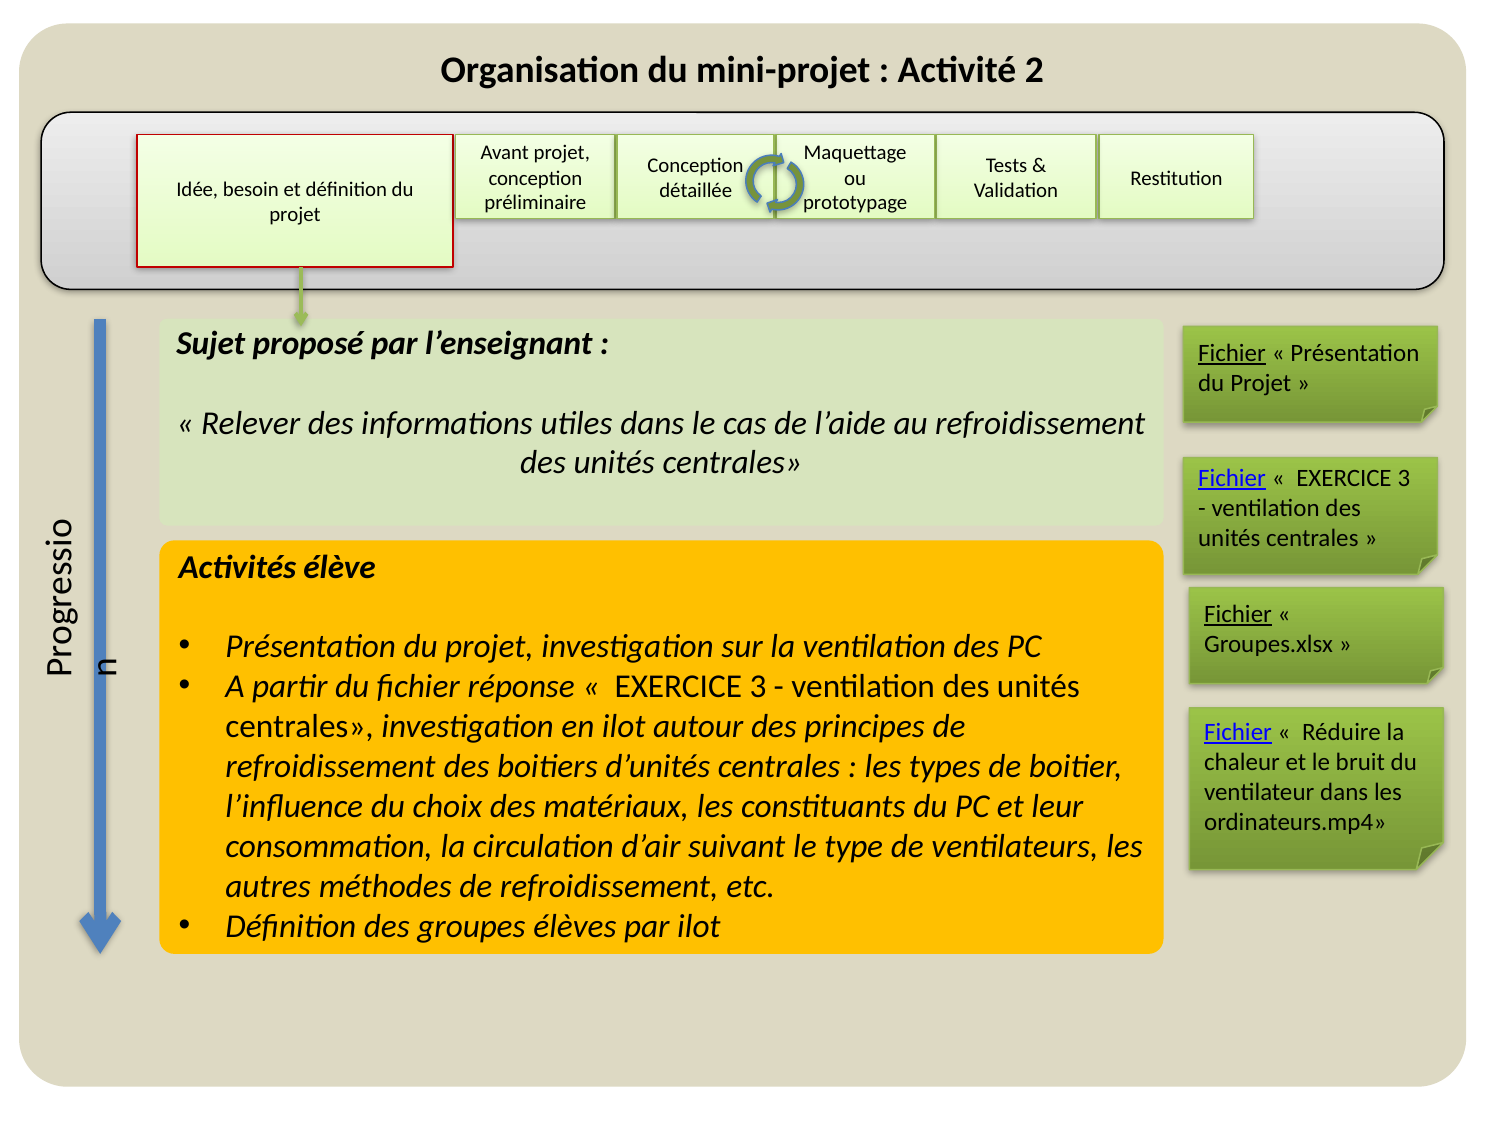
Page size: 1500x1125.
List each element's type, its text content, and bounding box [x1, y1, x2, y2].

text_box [136, 134, 1254, 268]
text_box Sujet proposé par l’enseignant : « Relever des informations utiles dans le cas de l’aide au refroidissement des unités centrales» [157, 316, 1166, 528]
text_box Fichier « Réduire la chaleur et le bruit du ventilateur dans les ordinateurs.mp4» [1188, 707, 1445, 871]
text_box Organisation du mini-projet : Activité 2 [16, 21, 1469, 1089]
text_box Fichier « EXERCICE 3 - ventilation des unités centrales » [1182, 456, 1439, 576]
text_box Activités élève Présentation du projet, investigation sur la ventilation des PC A partir du fichier réponse « EXERCICE 3 - ventilation des unités centrales», investigation en ilot autour des principes de refroidissement des boitiers d’unités centrales : les types de boitier, l’influence du choix des matériaux, les constituants du PC et leur consommation, la circulation d’air suivant le type de ventilateurs, les autres méthodes de refroidissement, etc. Définition des groupes élèves par ilot [157, 538, 1166, 957]
text_box Progression [26, 488, 95, 692]
text_box Fichier « Présentation du Projet » [1182, 325, 1439, 423]
text_box Fichier « Groupes.xlsx » [1188, 586, 1445, 685]
text_box [40, 111, 1445, 291]
